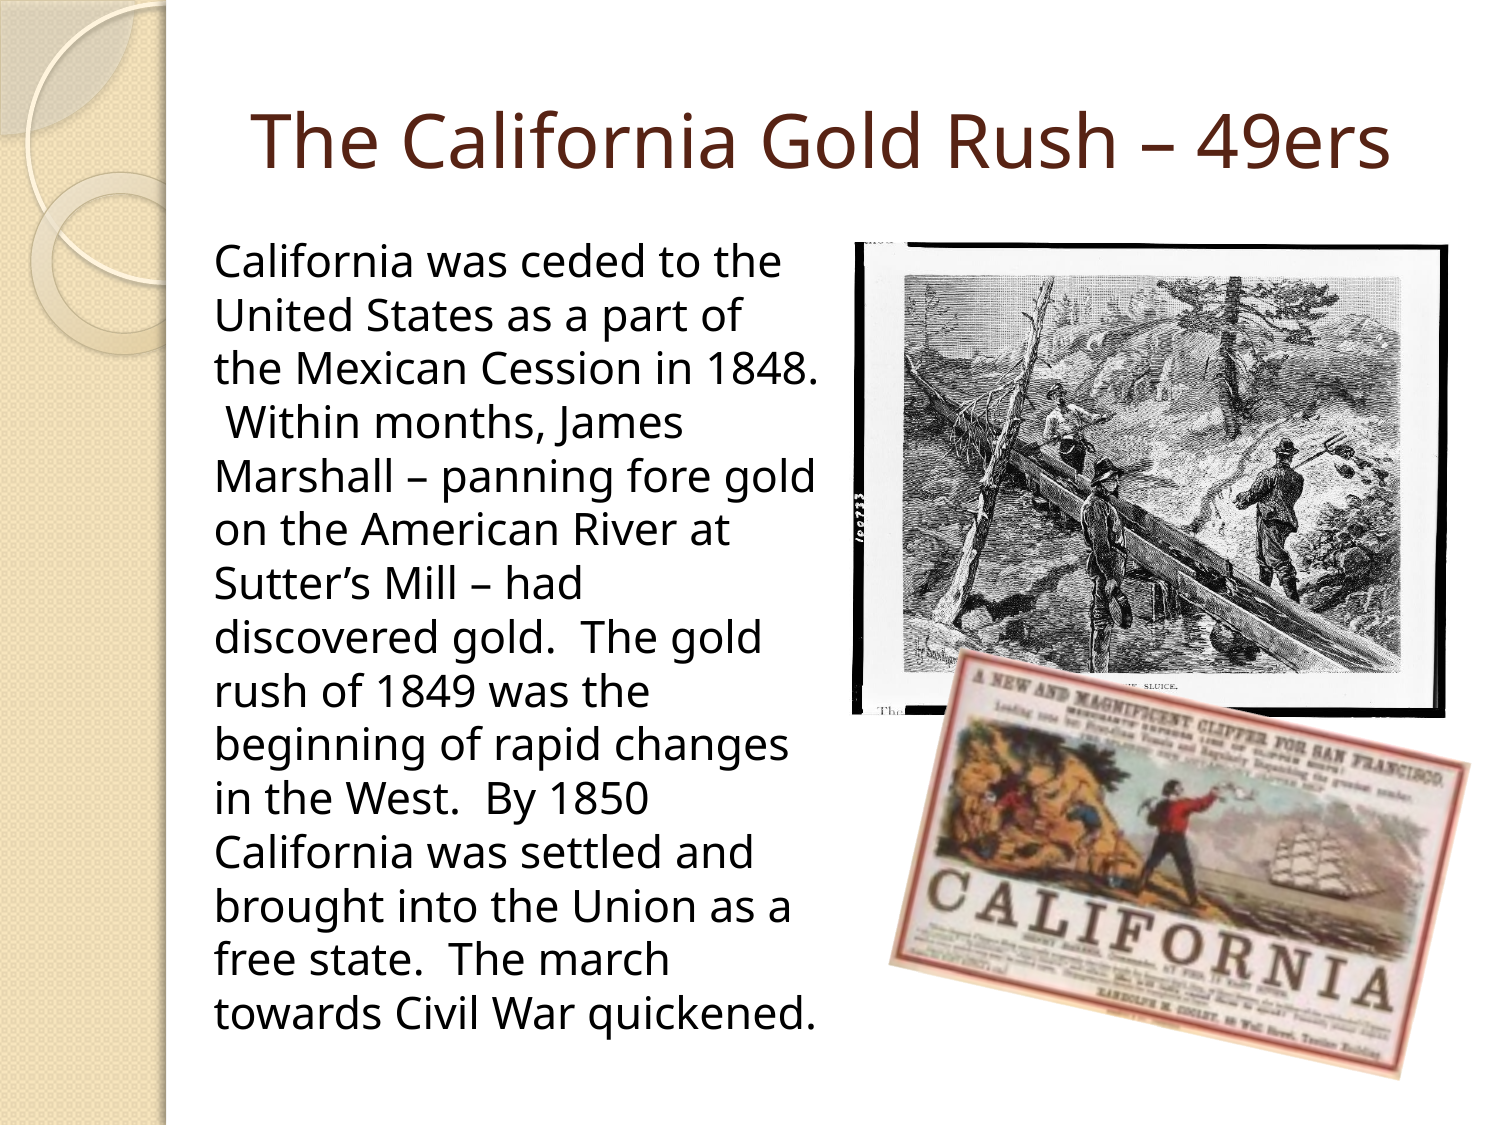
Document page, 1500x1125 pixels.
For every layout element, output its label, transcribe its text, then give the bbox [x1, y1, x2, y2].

title The California Gold Rush – 49ers [235, 45, 1466, 233]
list California was ceded to the United States as a part of the Mexican Cession in 1848. Within months, James Marshall – panning fore gold on the American River at Sutter’s Mill – had discovered gold. The gold rush of 1849 was the beginning of rapid changes in the West. By 1850 California was settled and brought into the Union as a free state. The march towards Civil War quickened. [187, 224, 838, 1100]
picture [890, 699, 1470, 1080]
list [849, 237, 1451, 720]
